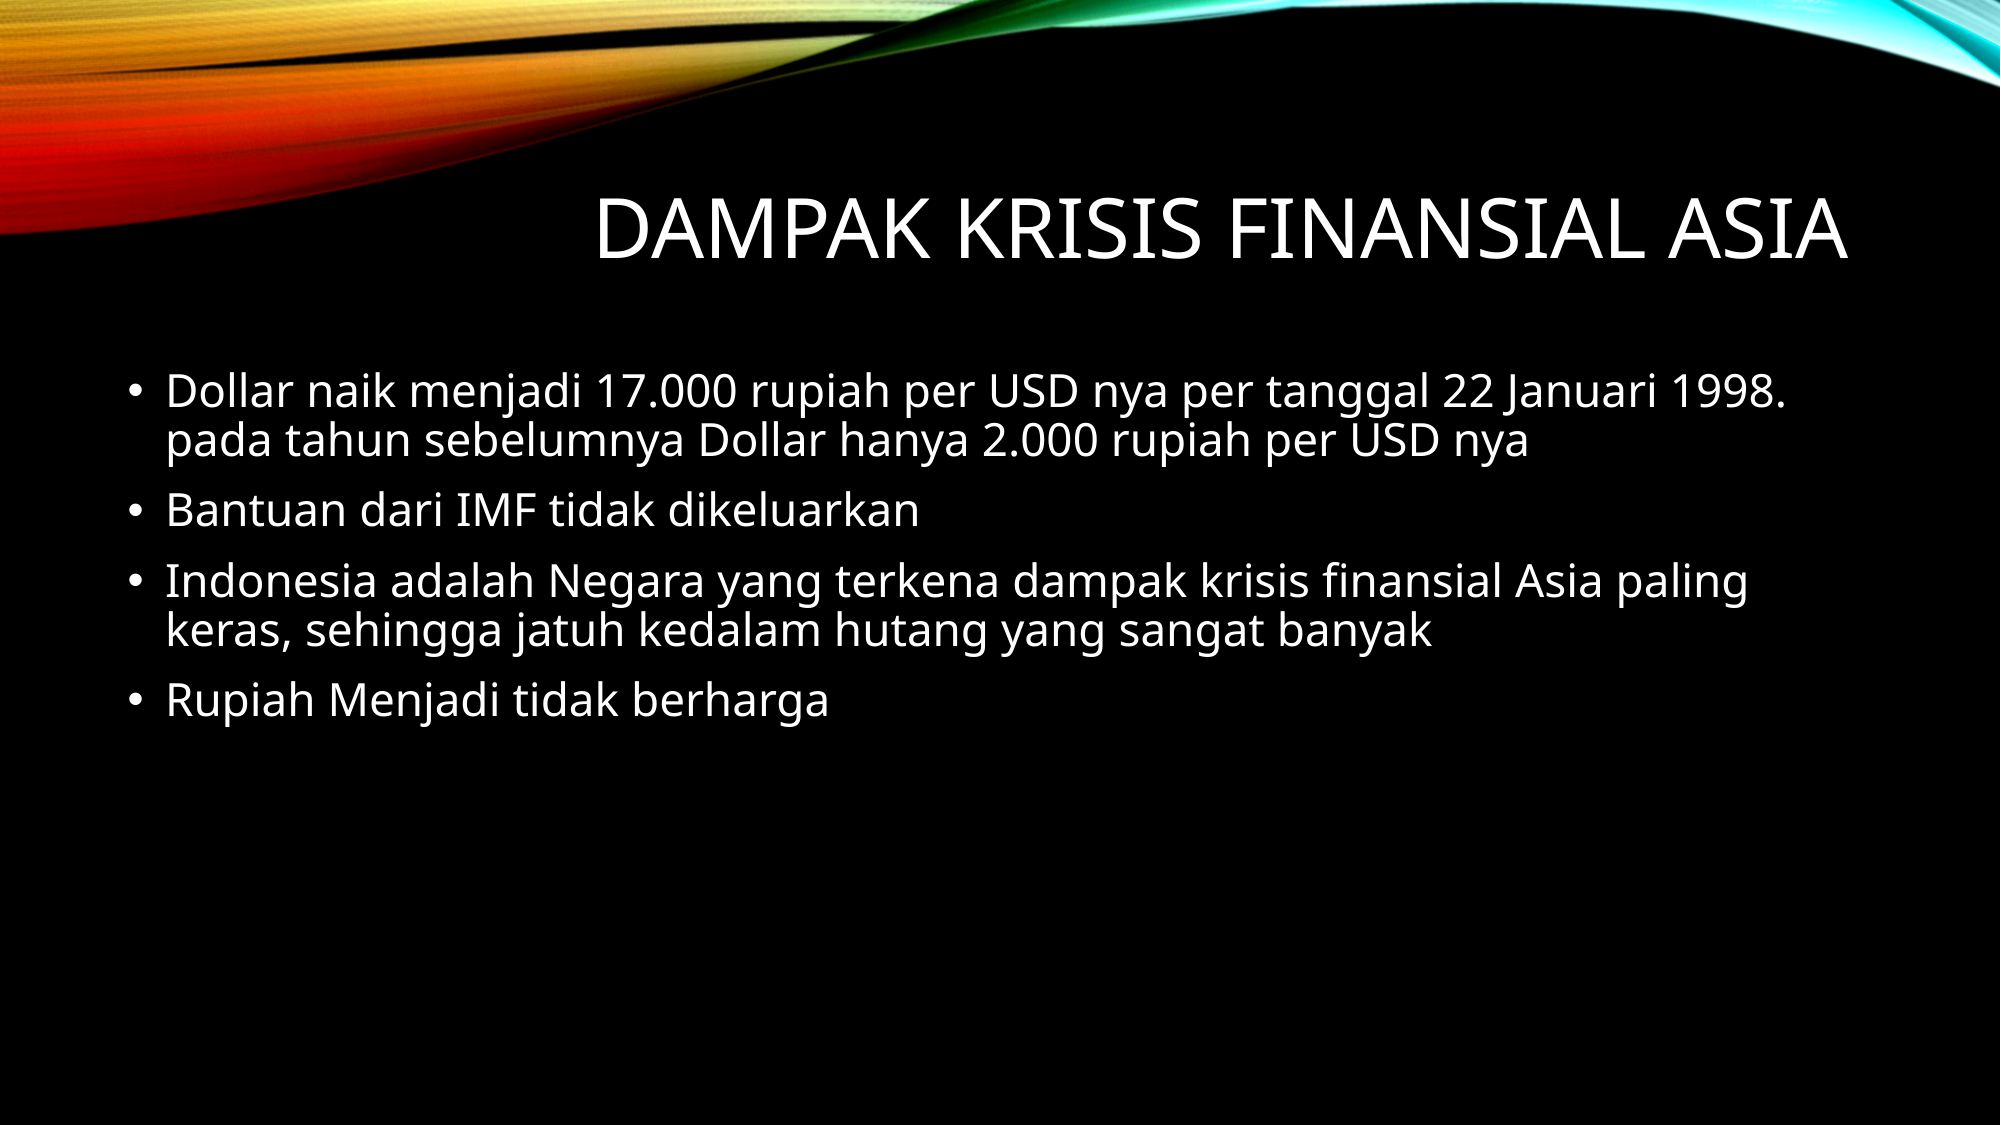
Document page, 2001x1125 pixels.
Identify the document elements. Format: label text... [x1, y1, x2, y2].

title Dampak krisis finansial asia [474, 125, 1888, 338]
list Dollar naik menjadi 17.000 rupiah per USD nya per tanggal 22 Januari 1998. pada tahun sebelumnya Dollar hanya 2.000 rupiah per USD nya Bantuan dari IMF tidak dikeluarkan Indonesia adalah Negara yang terkena dampak krisis finansial Asia paling keras, sehingga jatuh kedalam hutang yang sangat banyak Rupiah Menjadi tidak berharga [112, 360, 1888, 1021]
picture [0, 0, 2000, 237]
